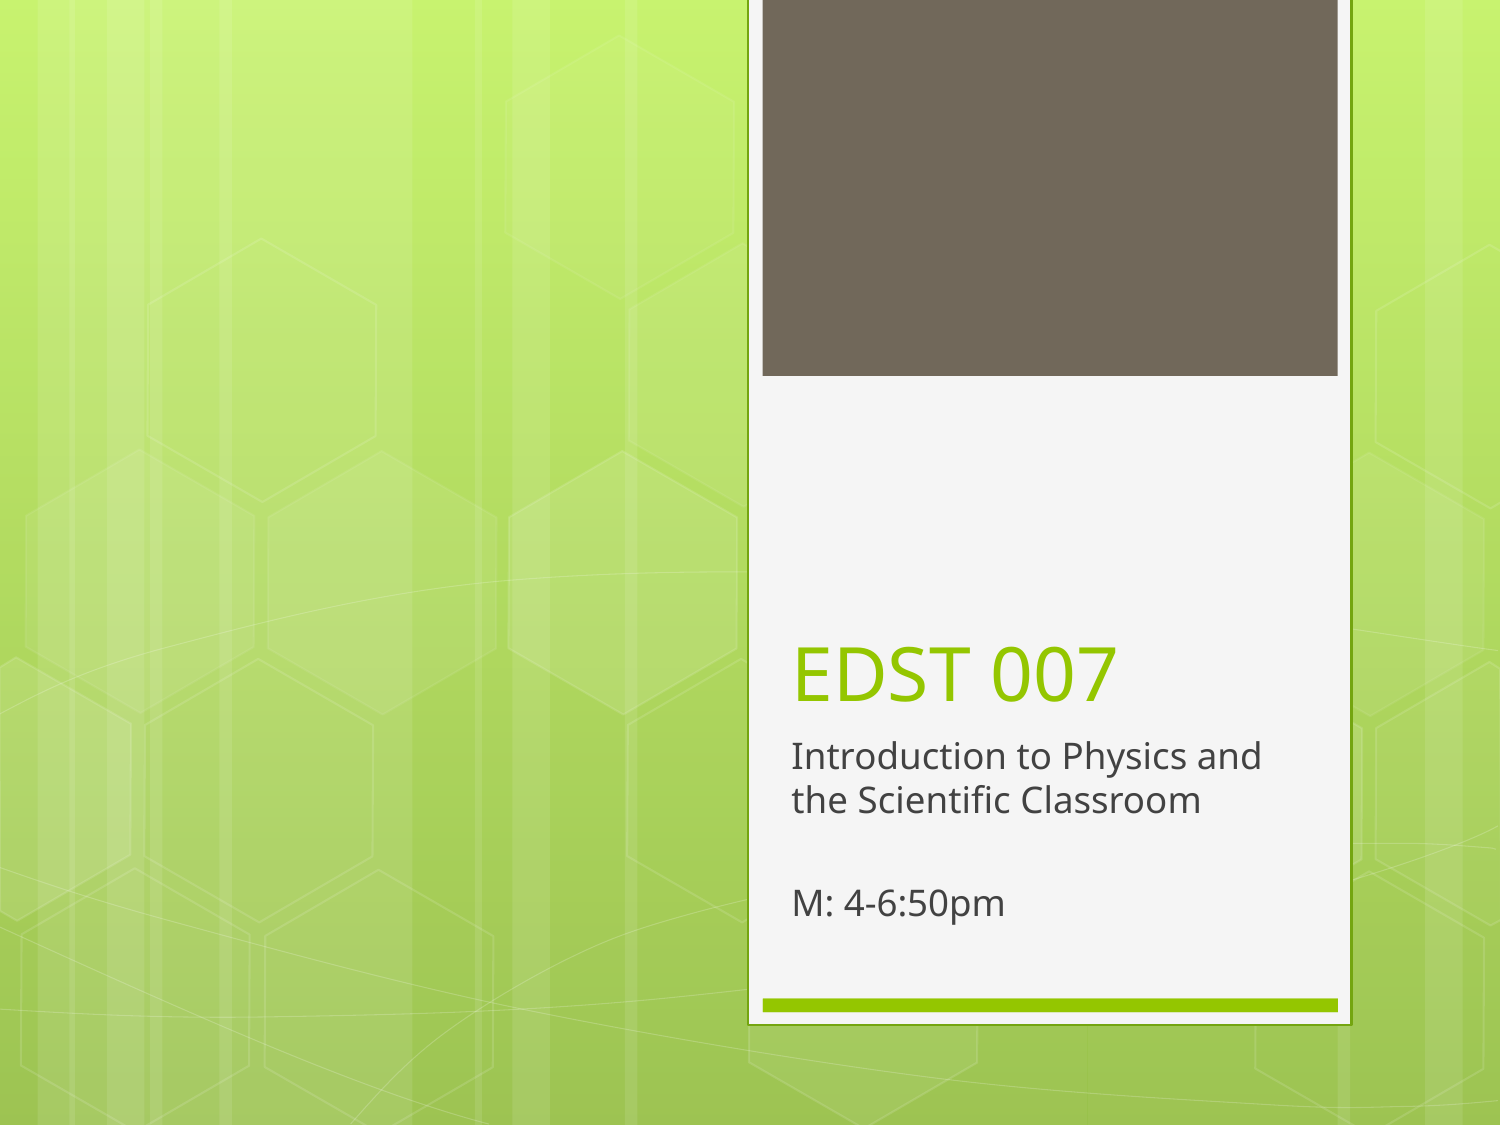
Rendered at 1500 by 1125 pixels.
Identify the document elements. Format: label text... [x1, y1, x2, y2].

title EDST 007 [776, 444, 1320, 724]
subtitle Introduction to Physics and the Scientific Classroom M: 4-6:50pm [776, 725, 1320, 933]
